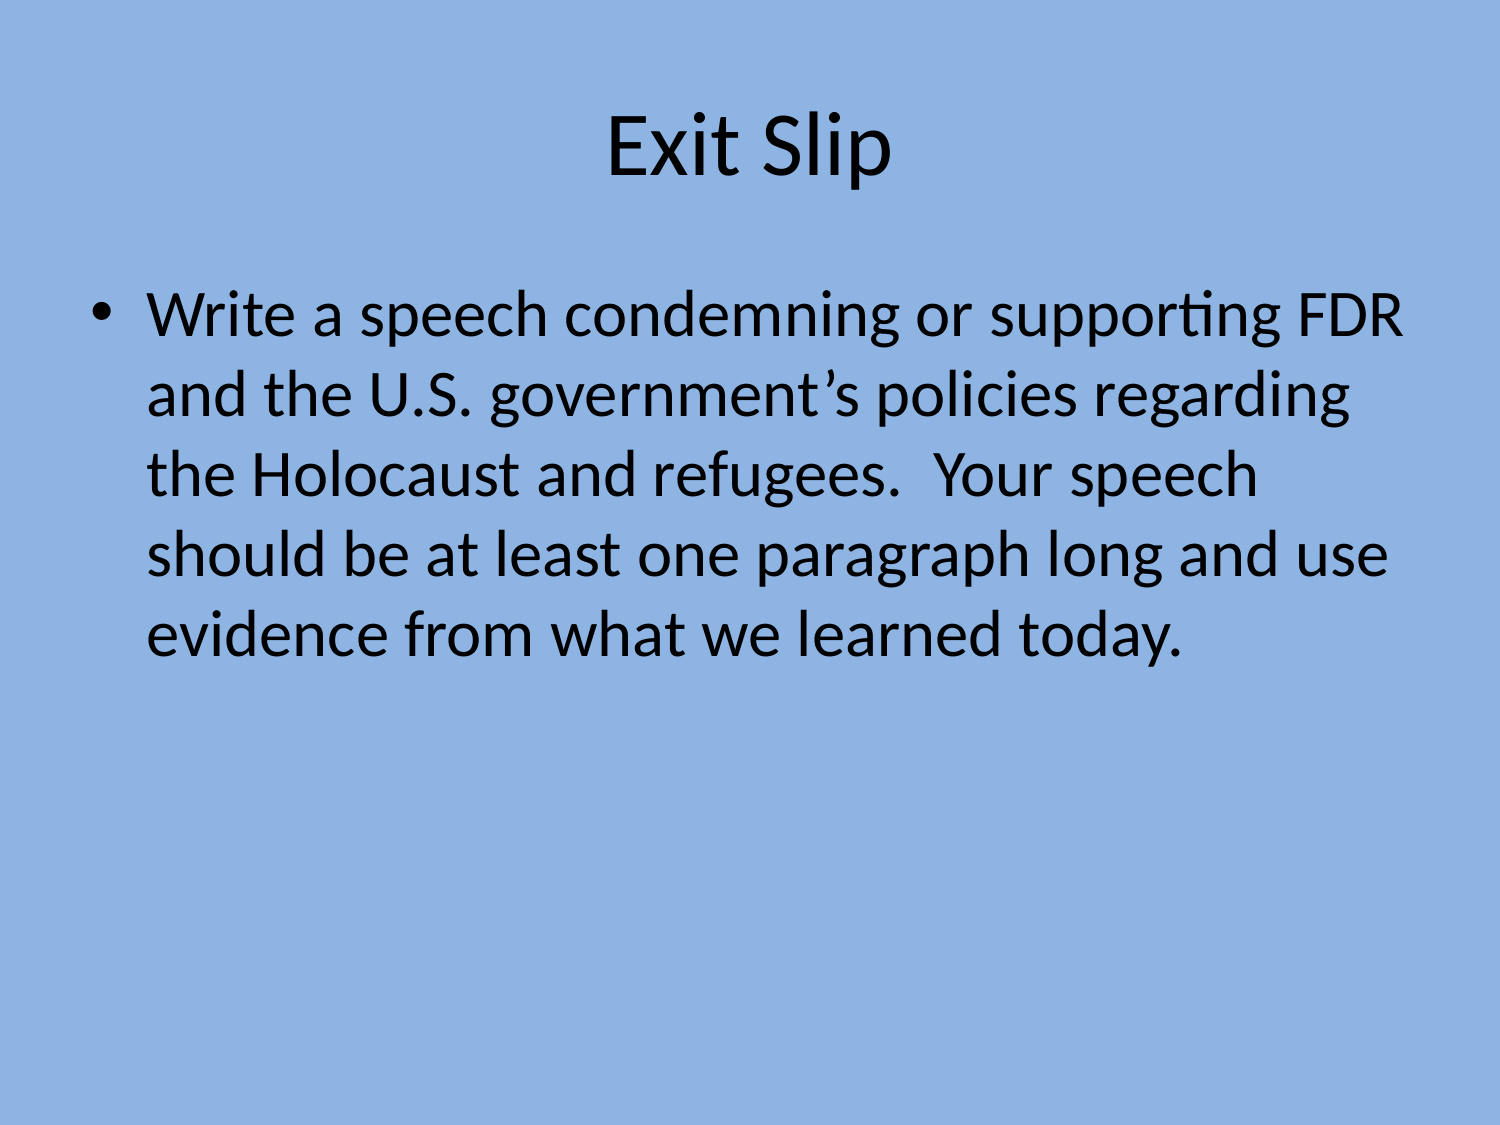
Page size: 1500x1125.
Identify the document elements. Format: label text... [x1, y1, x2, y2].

title Exit Slip [75, 45, 1425, 233]
list Write a speech condemning or supporting FDR and the U.S. government’s policies regarding the Holocaust and refugees. Your speech should be at least one paragraph long and use evidence from what we learned today. [75, 262, 1425, 1005]
